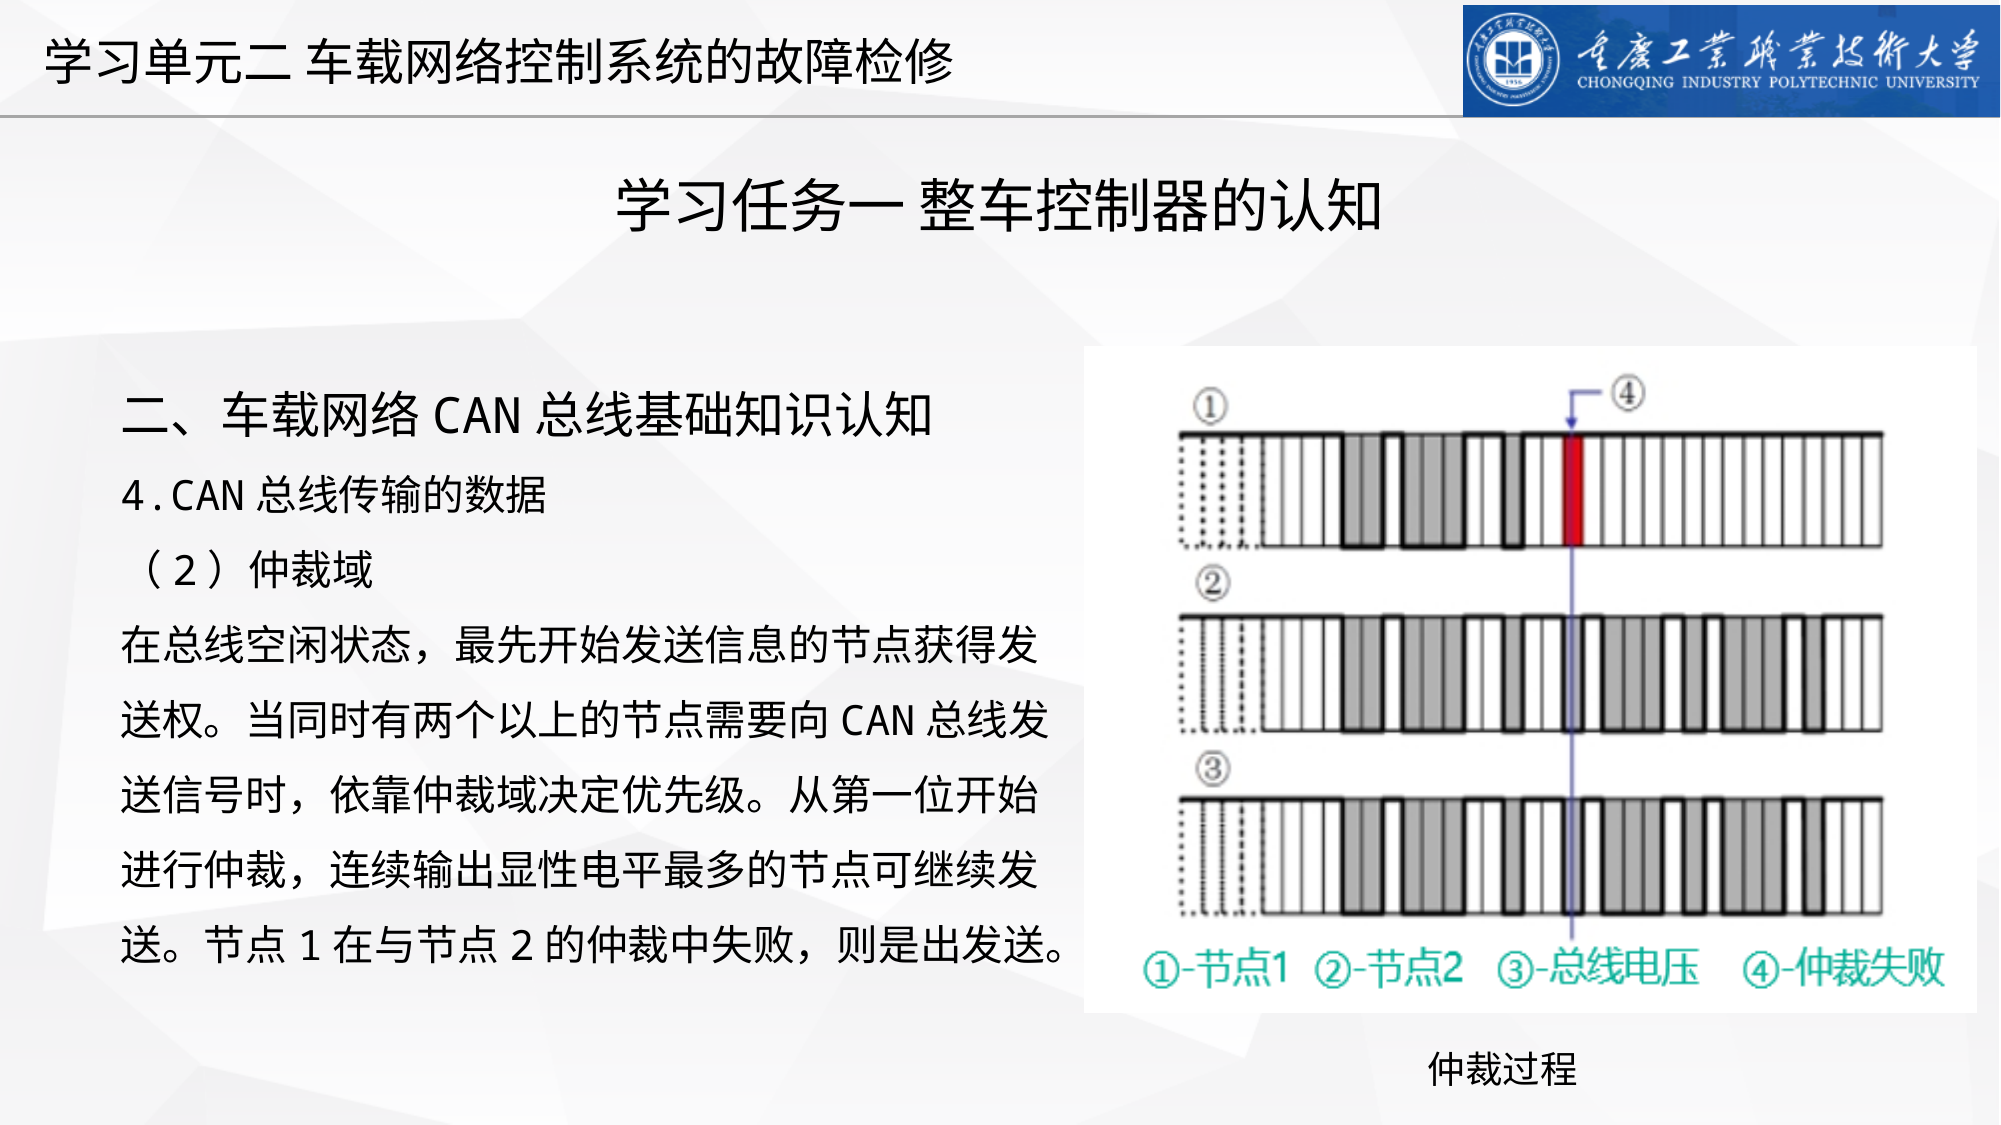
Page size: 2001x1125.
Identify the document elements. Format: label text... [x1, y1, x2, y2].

picture [0, 118, 1999, 1125]
text_box 二、车载网络CAN总线基础知识认知 4.CAN总线传输的数据 （2）仲裁域 在总线空闲状态，最先开始发送信息的节点获得发送权。当同时有两个以上的节点需要向CAN总线发送信号时，依靠仲裁域决定优先级。从第一位开始进行仲裁，连续输出显性电平最多的节点可继续发送。节点1在与节点2的仲裁中失败，则是出发送。 [105, 346, 1068, 1052]
text_box 学习任务一 整车控制器的认知 [433, 161, 1567, 247]
picture [0, 0, 2001, 117]
text_box 仲裁过程 [1412, 1038, 1668, 1098]
